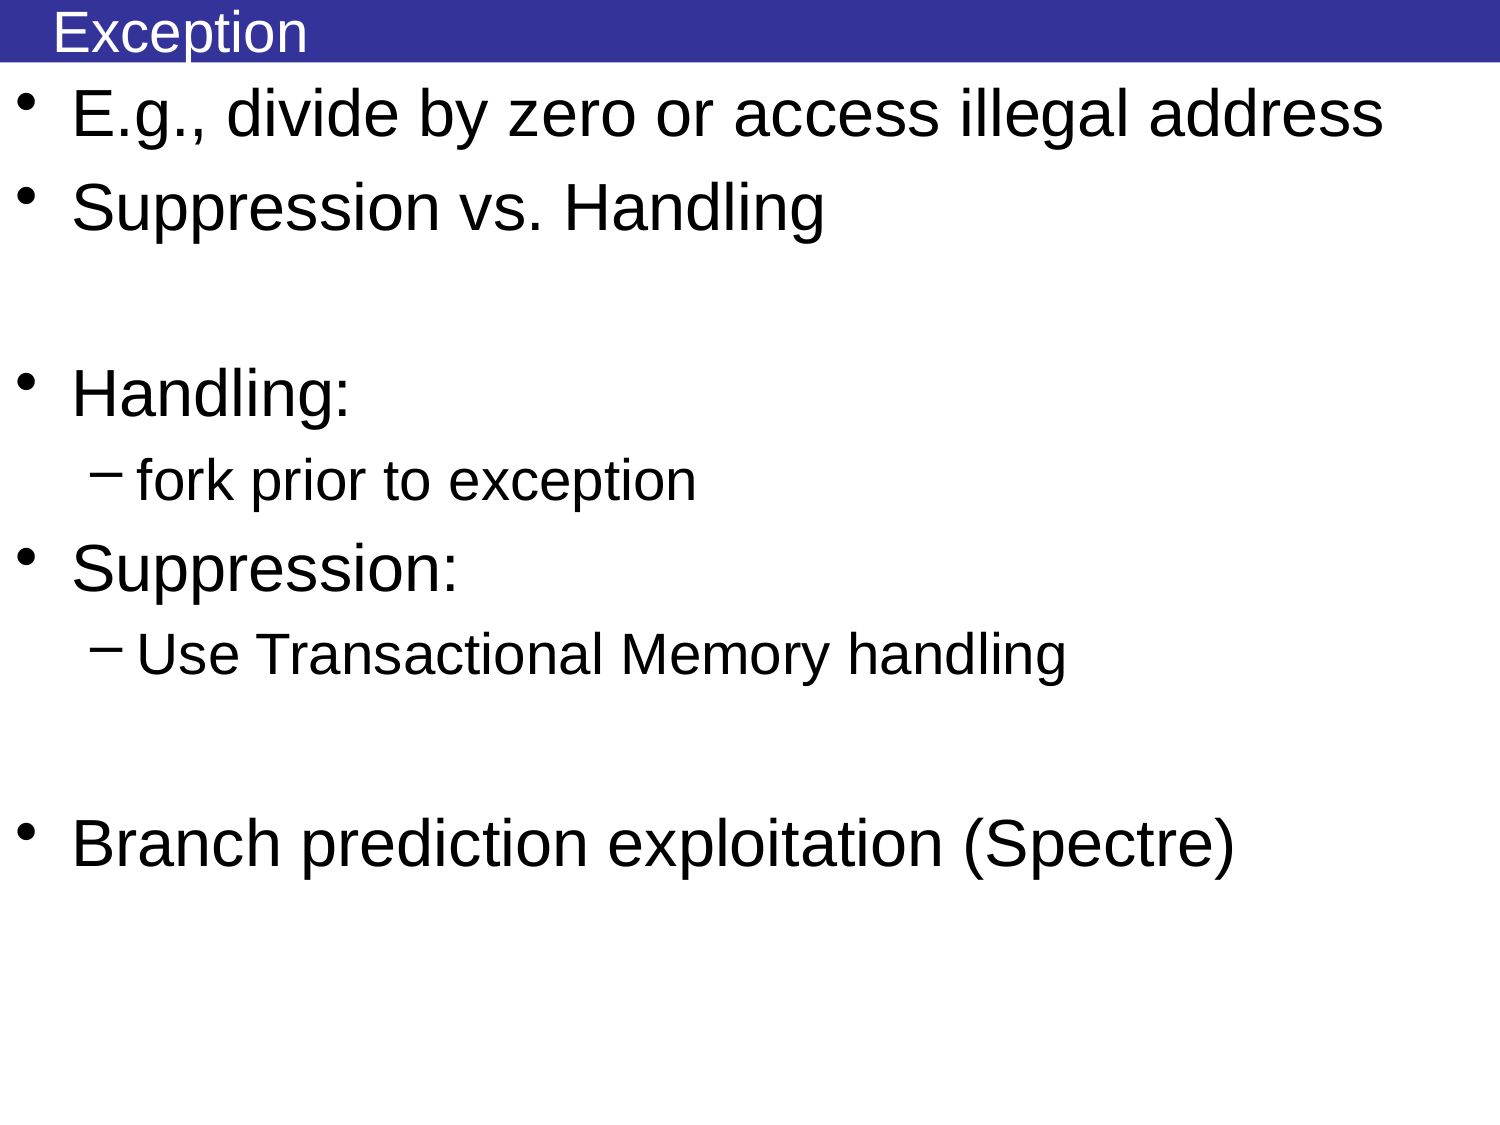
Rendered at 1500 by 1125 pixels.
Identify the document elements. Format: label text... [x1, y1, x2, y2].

title Exception [37, 7, 1426, 51]
list E.g., divide by zero or access illegal address Suppression vs. Handling Handling: fork prior to exception Suppression: Use Transactional Memory handling Branch prediction exploitation (Spectre) [0, 62, 1500, 1125]
